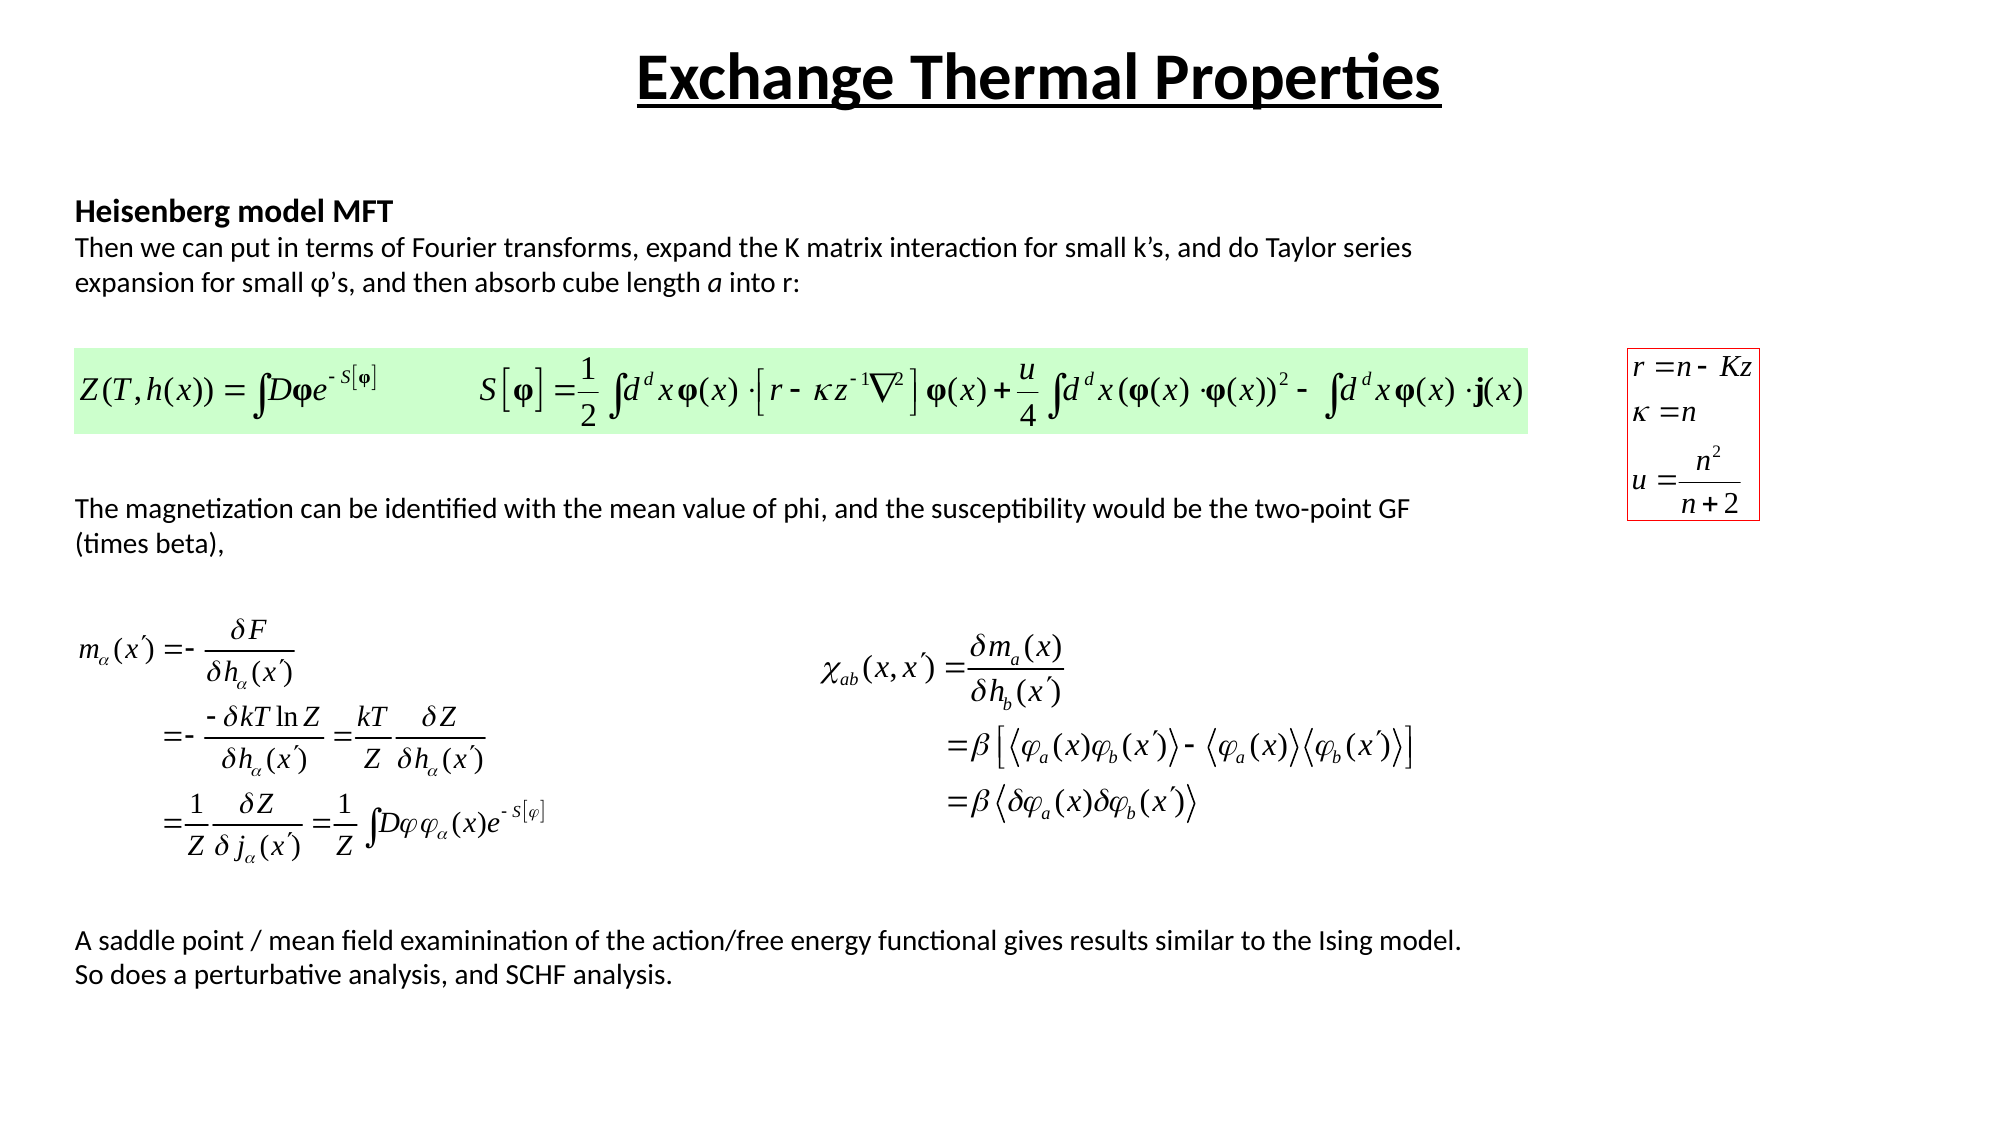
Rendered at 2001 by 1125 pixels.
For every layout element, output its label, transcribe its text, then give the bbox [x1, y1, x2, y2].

text_box The magnetization can be identified with the mean value of phi, and the susceptibility would be the two-point GF (times beta), [59, 482, 1505, 567]
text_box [73, 348, 1529, 434]
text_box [73, 610, 554, 871]
text_box Exchange Thermal Properties [621, 25, 1457, 121]
text_box Heisenberg model MFT Then we can put in terms of Fourier transforms, expand the K matrix interaction for small k’s, and do Taylor series expansion for small φ’s, and then absorb cube length a into r: [59, 181, 1505, 307]
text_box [815, 625, 1424, 830]
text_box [1627, 348, 1760, 521]
text_box A saddle point / mean field examinination of the action/free energy functional gives results similar to the Ising model. So does a perturbative analysis, and SCHF analysis. [59, 913, 1505, 998]
